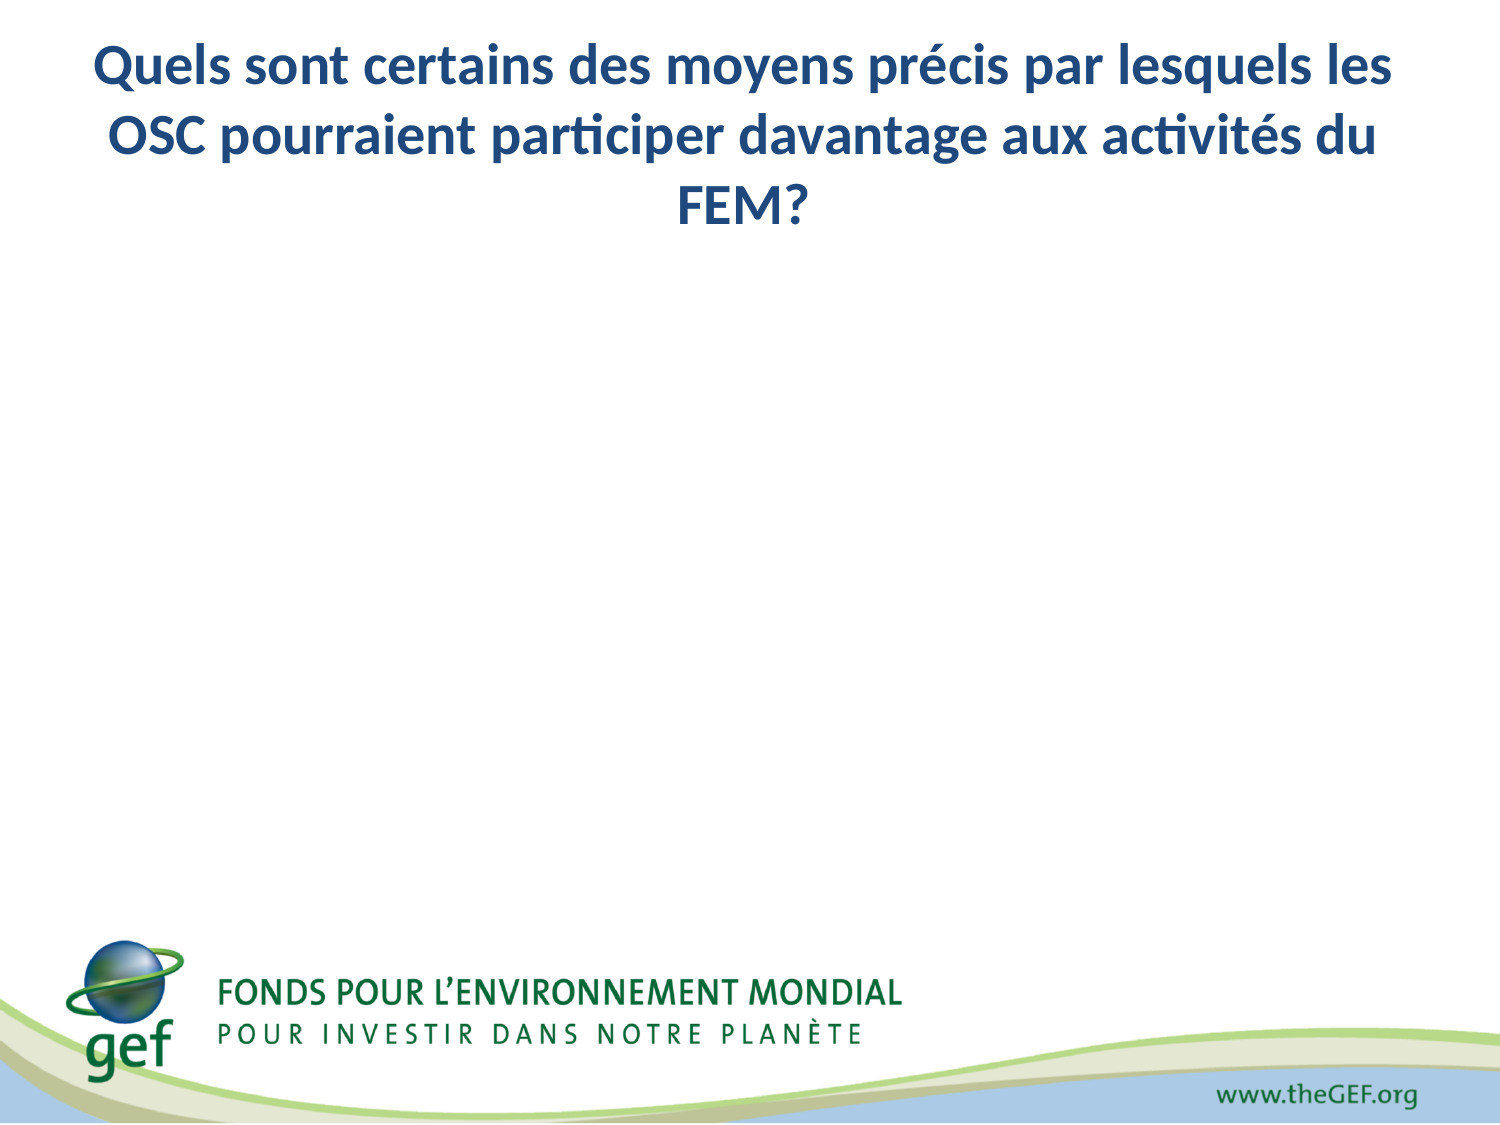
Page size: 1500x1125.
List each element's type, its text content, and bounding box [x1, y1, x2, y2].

picture [0, 912, 1500, 1125]
title Quels sont certains des moyens précis par lesquels les OSC pourraient participer davantage aux activités du FEM? [37, 37, 1451, 226]
